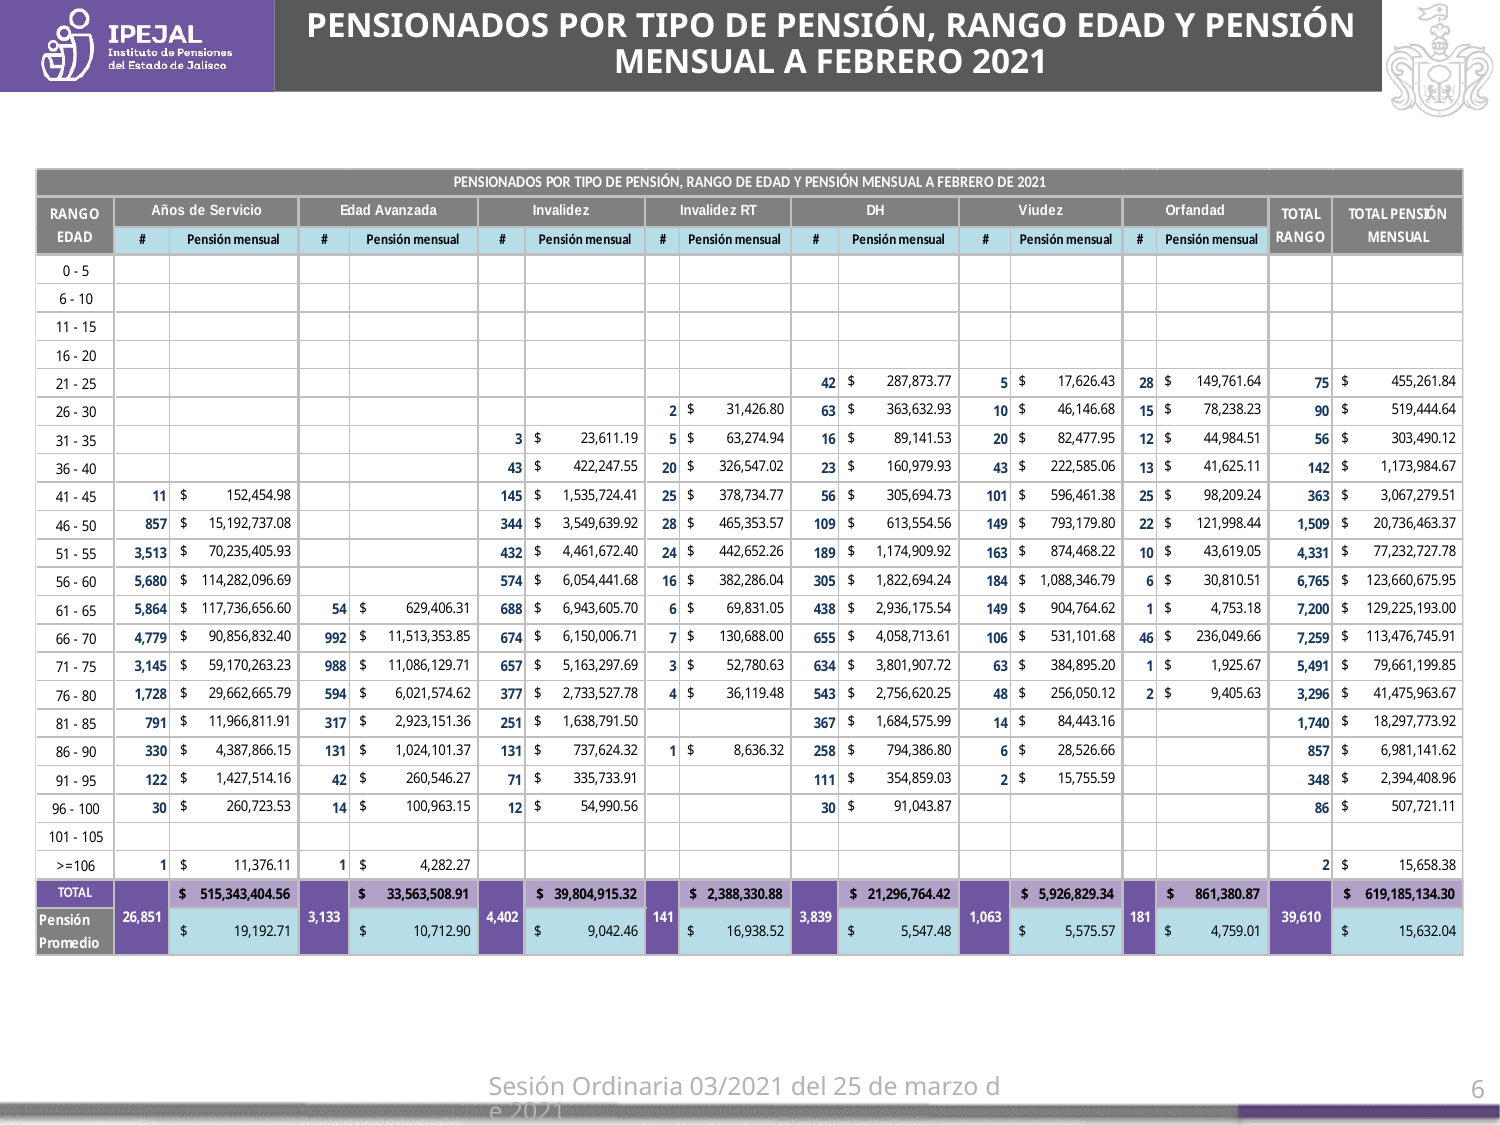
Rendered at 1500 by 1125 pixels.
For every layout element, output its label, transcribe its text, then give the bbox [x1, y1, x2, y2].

picture [35, 168, 1465, 957]
title PENSIONADOS POR TIPO DE PENSIÓN, RANGO EDAD Y PENSIÓN MENSUAL A FEBRERO 2021 [278, 4, 1385, 85]
slide_number 6 [1149, 1060, 1500, 1121]
picture [0, 0, 275, 92]
picture [0, 1096, 1500, 1125]
footer Sesión Ordinaria 03/2021 del 25 de marzo de 2021 [473, 1057, 1027, 1118]
